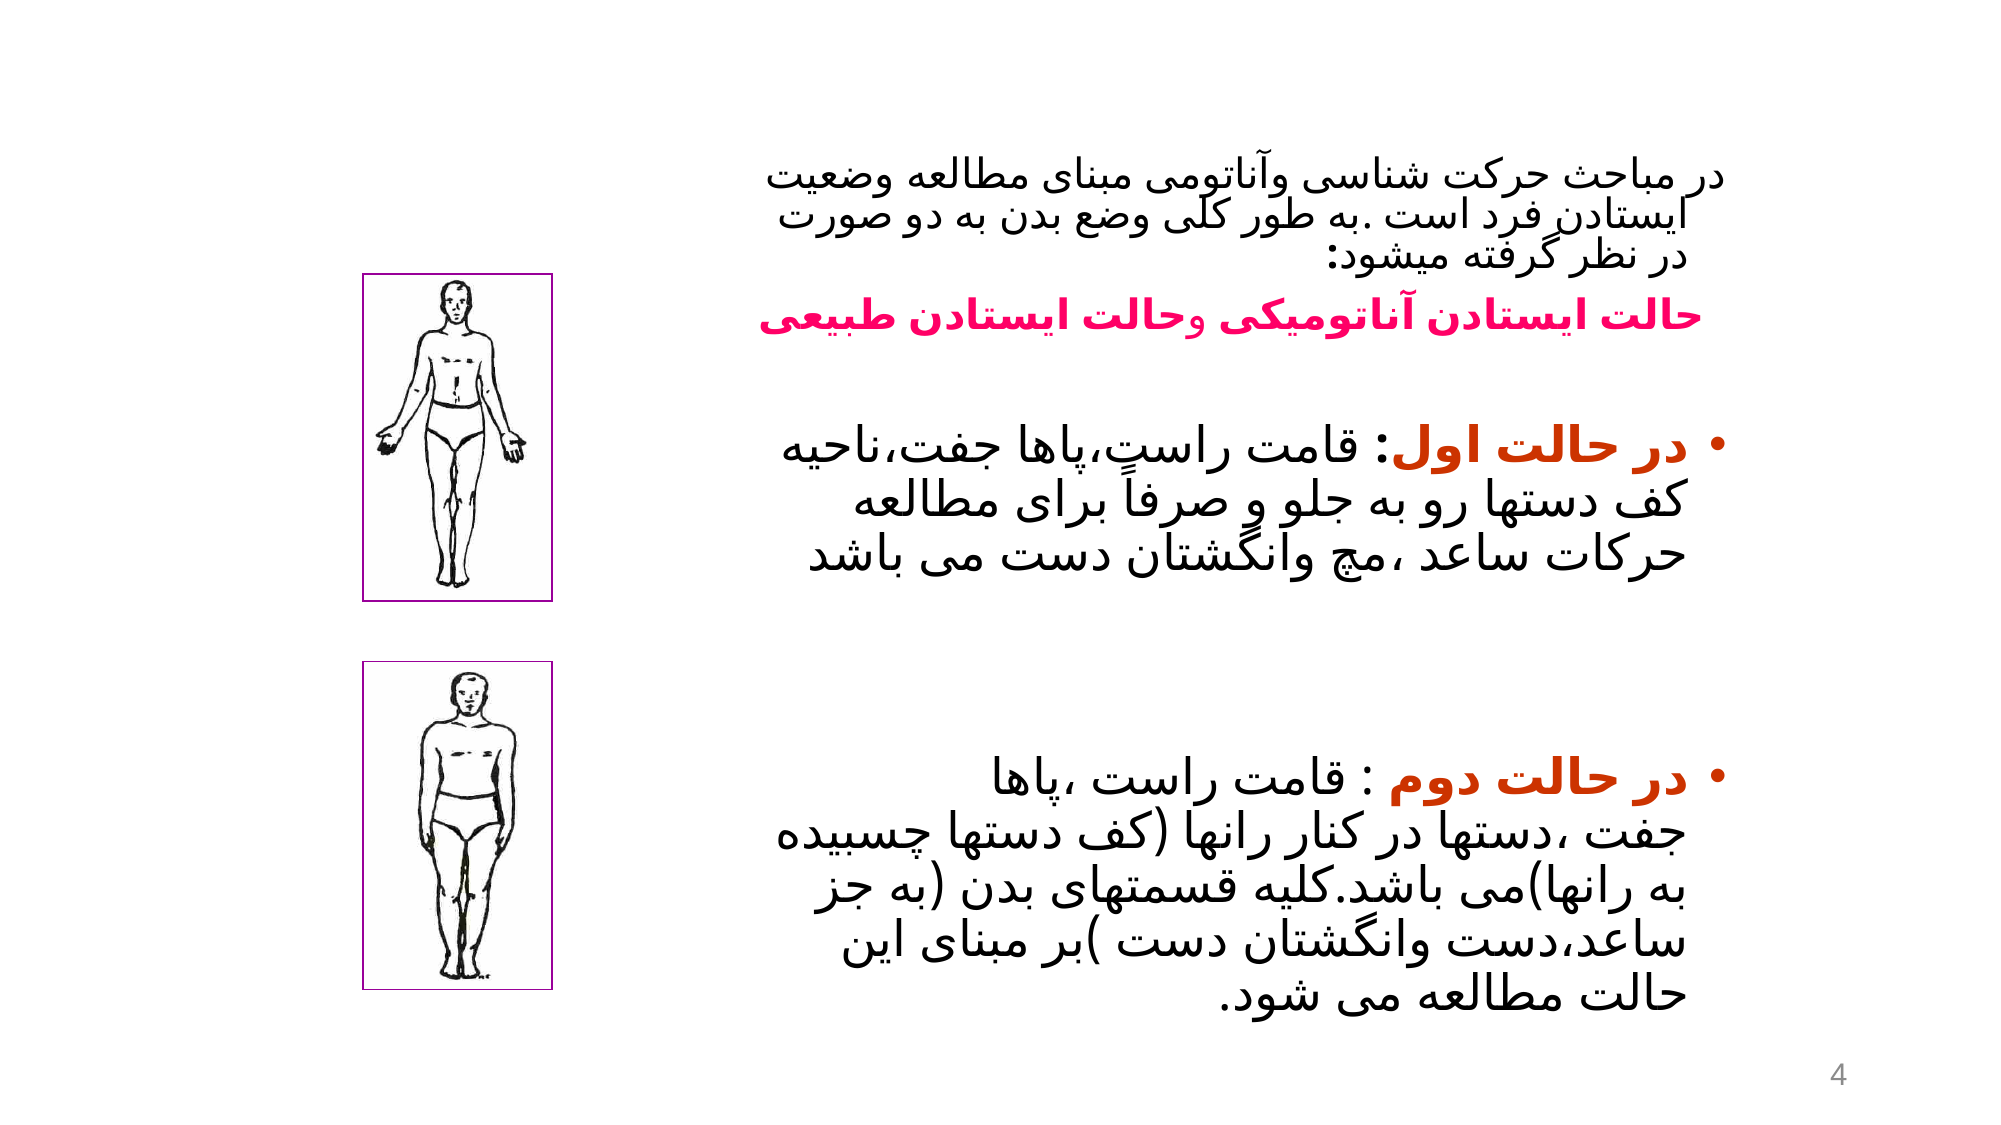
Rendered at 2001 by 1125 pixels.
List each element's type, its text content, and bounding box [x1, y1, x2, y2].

slide_number 4 [1412, 1042, 1863, 1103]
list در مباحث حرکت شناسی وآناتومی مبنای مطالعه وضعیت ایستادن فرد است .به طور کلی وضع بدن به دو صورت در نظر گرفته میشود: حالت ایستادن آناتومیکی وحالت ایستادن طبیعی در حالت اول: قامت راست،پاها جفت،ناحیه کف دستها رو به جلو و صرفاً برای مطالعه حرکات ساعد ،مچ وانگشتان دست می باشد در حالت دوم : قامت راست ،پاها جفت ،دستها در کنار رانها (کف دستها چسبیده به رانها)می باشد.کلیه قسمتهای بدن (به جز ساعد،دست وانگشتان دست )بر مبنای این حالت مطالعه می شود. [713, 149, 1742, 988]
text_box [363, 274, 552, 989]
